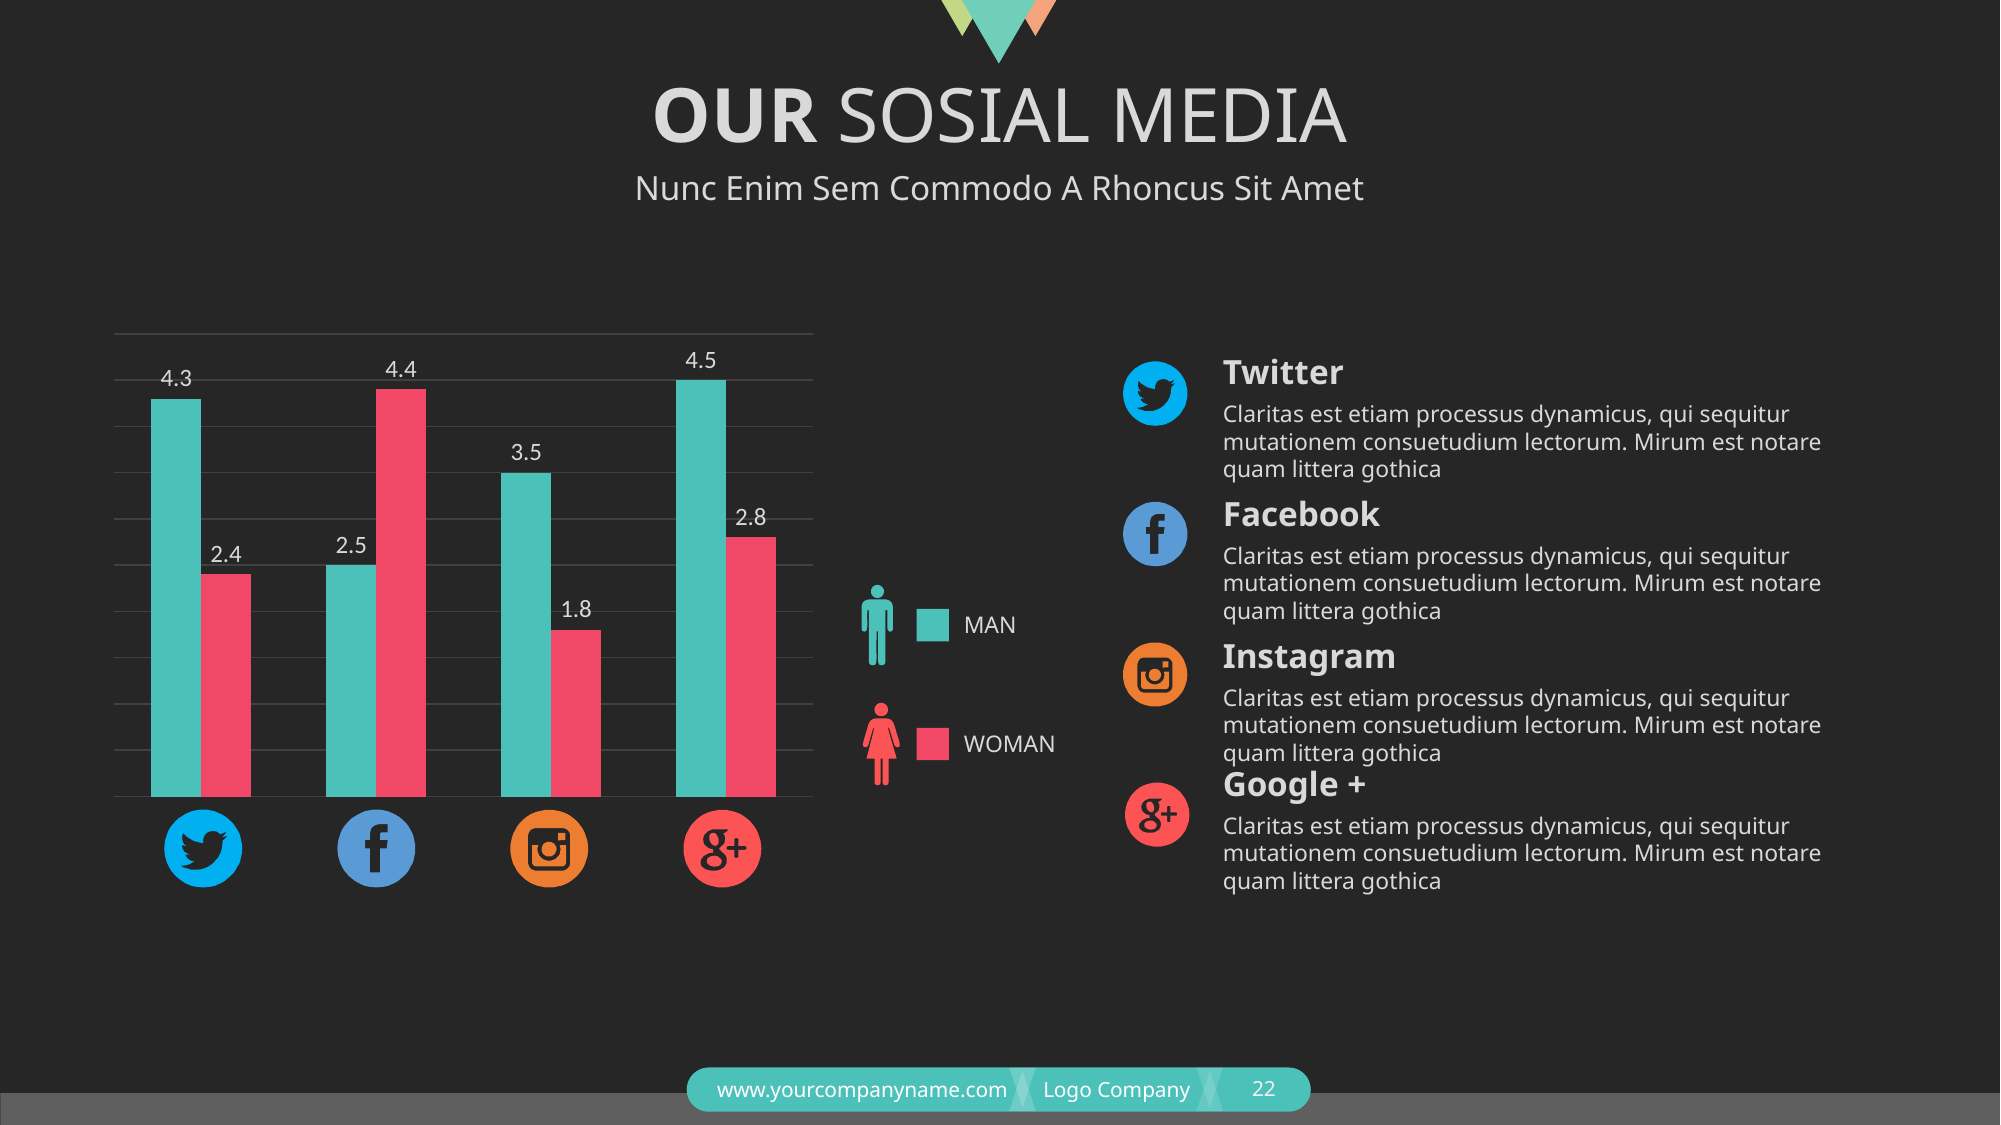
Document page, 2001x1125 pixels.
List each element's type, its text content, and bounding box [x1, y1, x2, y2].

text_box [1122, 360, 1189, 427]
text_box [1122, 500, 1189, 568]
slide_number 22 [1225, 1067, 1302, 1112]
text_box Claritas est etiam processus dynamicus, qui sequitur mutationem consuetudium lectorum. Mirum est notare quam littera gothica [1208, 804, 1865, 902]
text_box [163, 808, 244, 889]
text_box Claritas est etiam processus dynamicus, qui sequitur mutationem consuetudium lectorum. Mirum est notare quam littera gothica [1208, 675, 1865, 773]
list Nunc Enim Sem Commodo A Rhoncus Sit Amet [265, 166, 1735, 213]
text_box WOMAN [949, 722, 1081, 765]
text_box MAN [949, 603, 1038, 646]
text_box [336, 808, 417, 889]
text_box Instagram [1208, 627, 1511, 675]
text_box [862, 702, 900, 786]
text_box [1125, 782, 1190, 847]
title OUR SOSIAL MEDIA [265, 77, 1735, 160]
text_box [1123, 642, 1188, 707]
text_box [916, 608, 949, 642]
text_box Google + [1208, 755, 1511, 804]
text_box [683, 809, 762, 888]
text_box [916, 727, 949, 761]
text_box Claritas est etiam processus dynamicus, qui sequitur mutationem consuetudium lectorum. Mirum est notare quam littera gothica [1208, 392, 1865, 490]
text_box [861, 584, 893, 666]
text_box Twitter [1208, 344, 1511, 392]
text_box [510, 809, 589, 888]
text_box Claritas est etiam processus dynamicus, qui sequitur mutationem consuetudium lectorum. Mirum est notare quam littera gothica [1208, 534, 1865, 632]
text_box Facebook [1208, 485, 1511, 534]
chart [99, 324, 828, 807]
